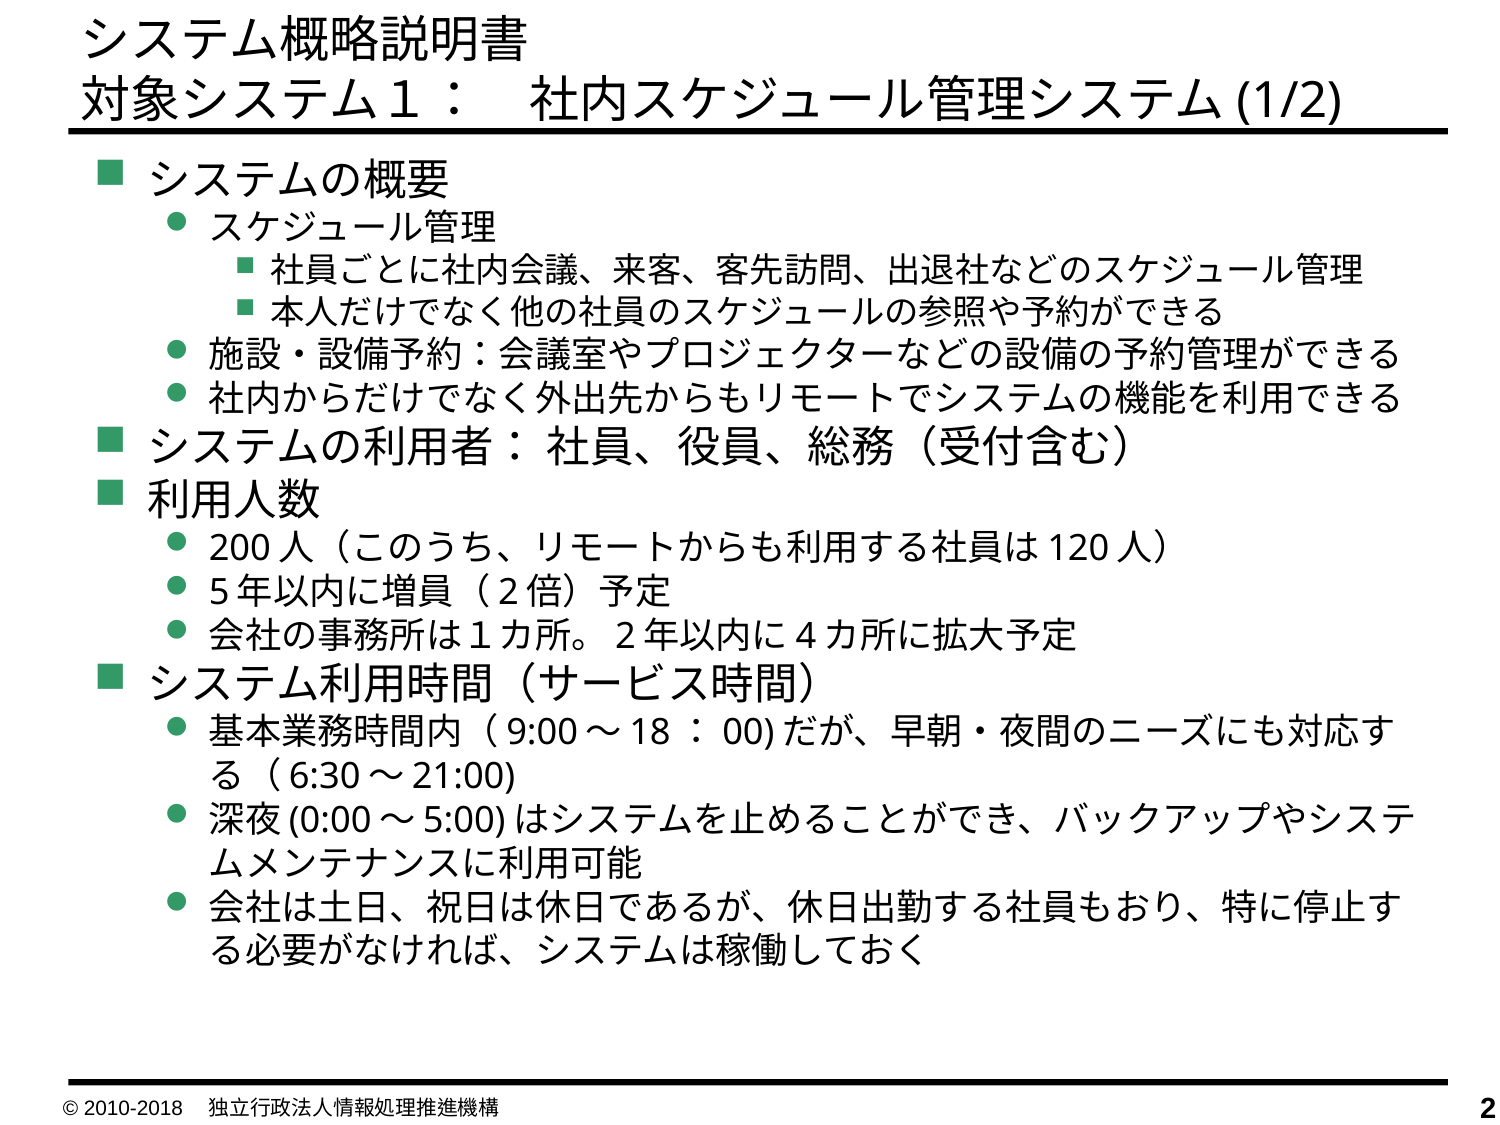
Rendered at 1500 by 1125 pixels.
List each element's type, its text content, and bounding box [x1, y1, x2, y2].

text_box システム概略説明書 対象システム１： 社内スケジュール管理システム(1/2) [66, 0, 1374, 135]
text_box © 2010-2018 独立行政法人情報処理推進機構 [48, 1086, 514, 1125]
text_box システムの概要 スケジュール管理 社員ごとに社内会議、来客、客先訪問、出退社などのスケジュール管理 本人だけでなく他の社員のスケジュールの参照や予約ができる 施設・設備予約：会議室やプロジェクターなどの設備の予約管理ができる 社内からだけでなく外出先からもリモートでシステムの機能を利用できる システムの利用者： 社員、役員、総務（受付含む） 利用人数 200人（このうち、リモートからも利用する社員は120人） 5年以内に増員（2倍）予定 会社の事務所は１カ所。2年以内に4カ所に拡大予定 システム利用時間（サービス時間） 基本業務時間内（9:00～18：00)だが、早朝・夜間のニーズにも対応する（6:30～21:00) 深夜(0:00～5:00)はシステムを止めることができ、バックアップやシステムメンテナンスに利用可能 会社は土日、祝日は休日であるが、休日出勤する社員もおり、特に停止する必要がなければ、システムは稼働しておく [79, 144, 1431, 1063]
